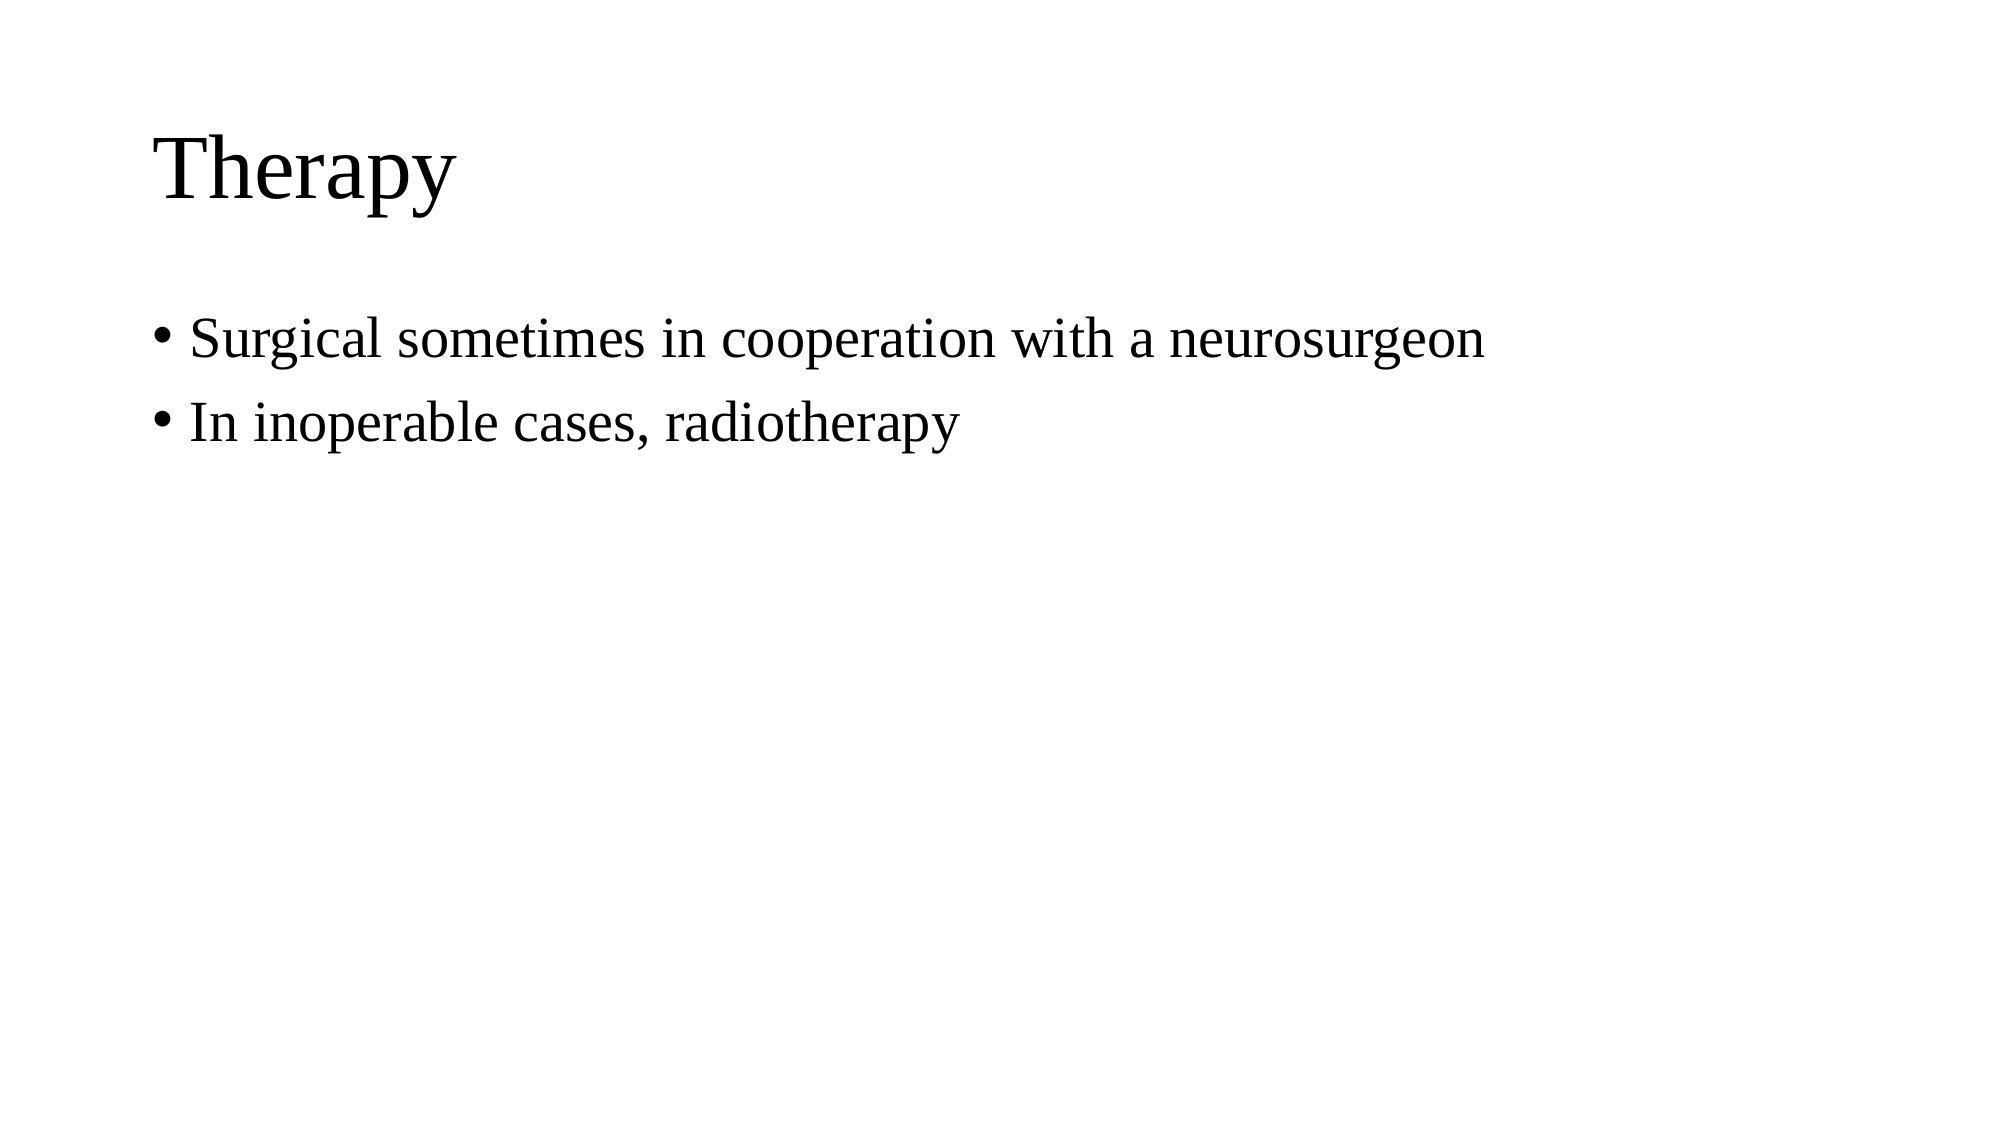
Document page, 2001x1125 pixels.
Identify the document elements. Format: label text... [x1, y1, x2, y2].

title Therapy [137, 59, 1863, 278]
list Surgical sometimes in cooperation with a neurosurgeon In inoperable cases, radiotherapy [137, 299, 1863, 1014]
